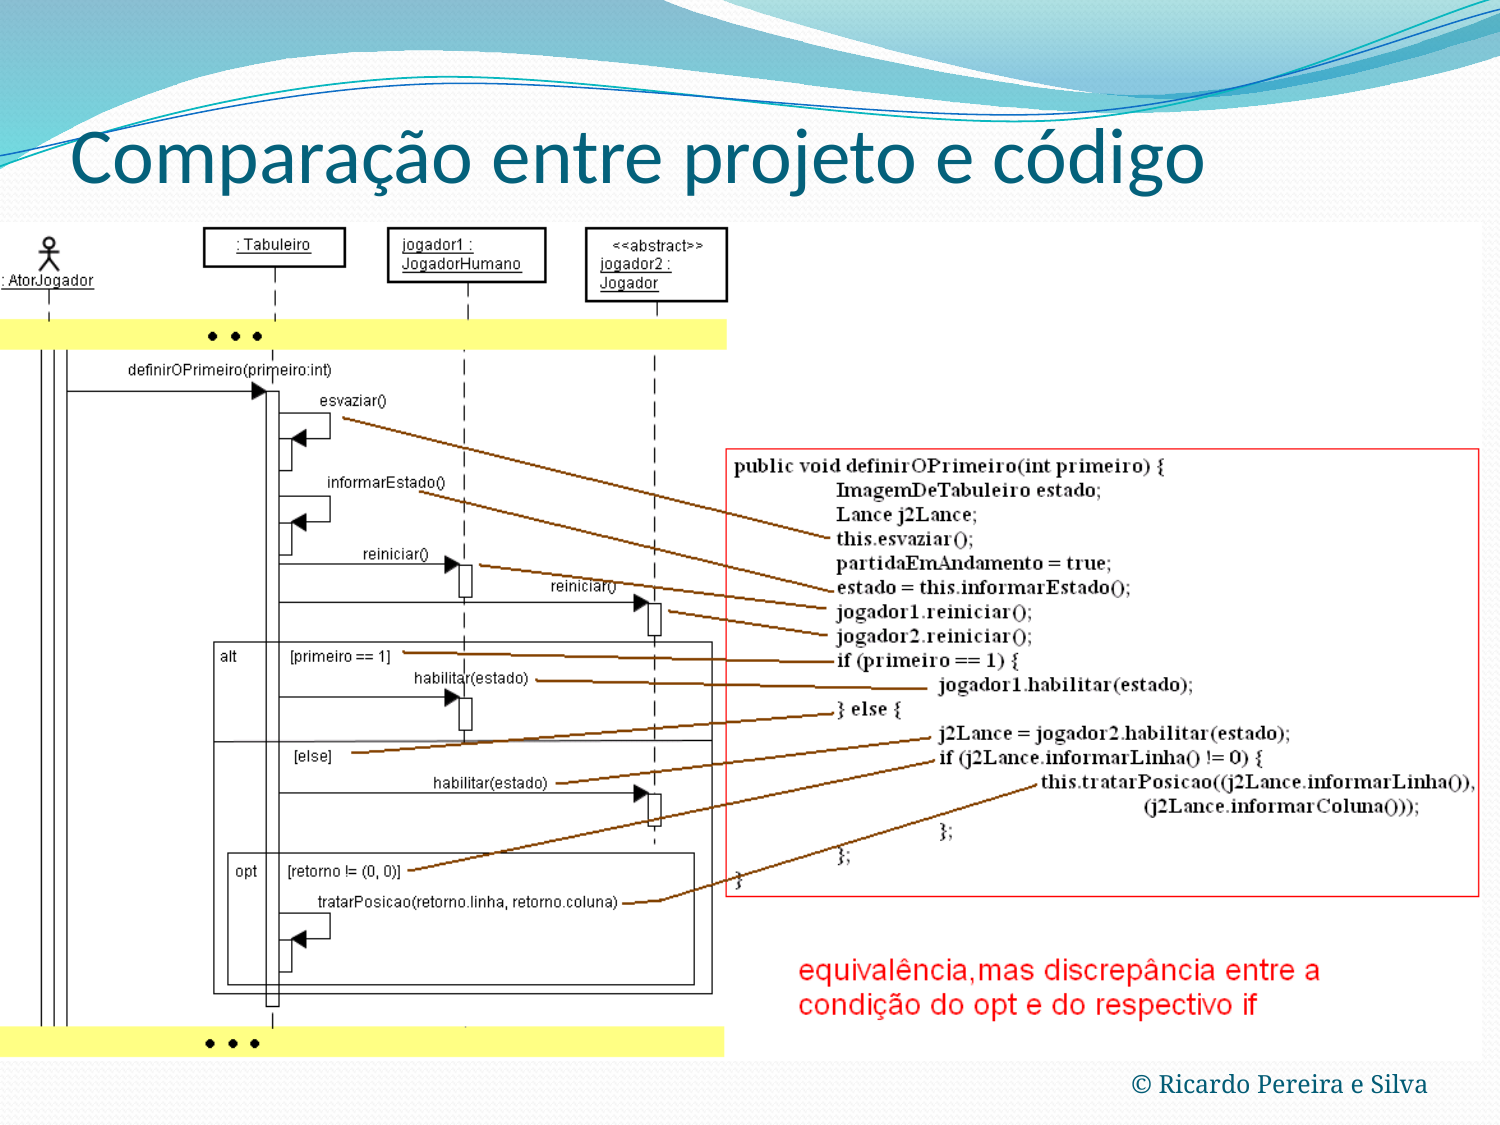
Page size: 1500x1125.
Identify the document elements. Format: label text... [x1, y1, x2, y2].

footer © Ricardo Pereira e Silva [1101, 1073, 1429, 1103]
title Comparação entre projeto e código [70, 46, 1421, 200]
picture [0, 222, 1482, 1061]
